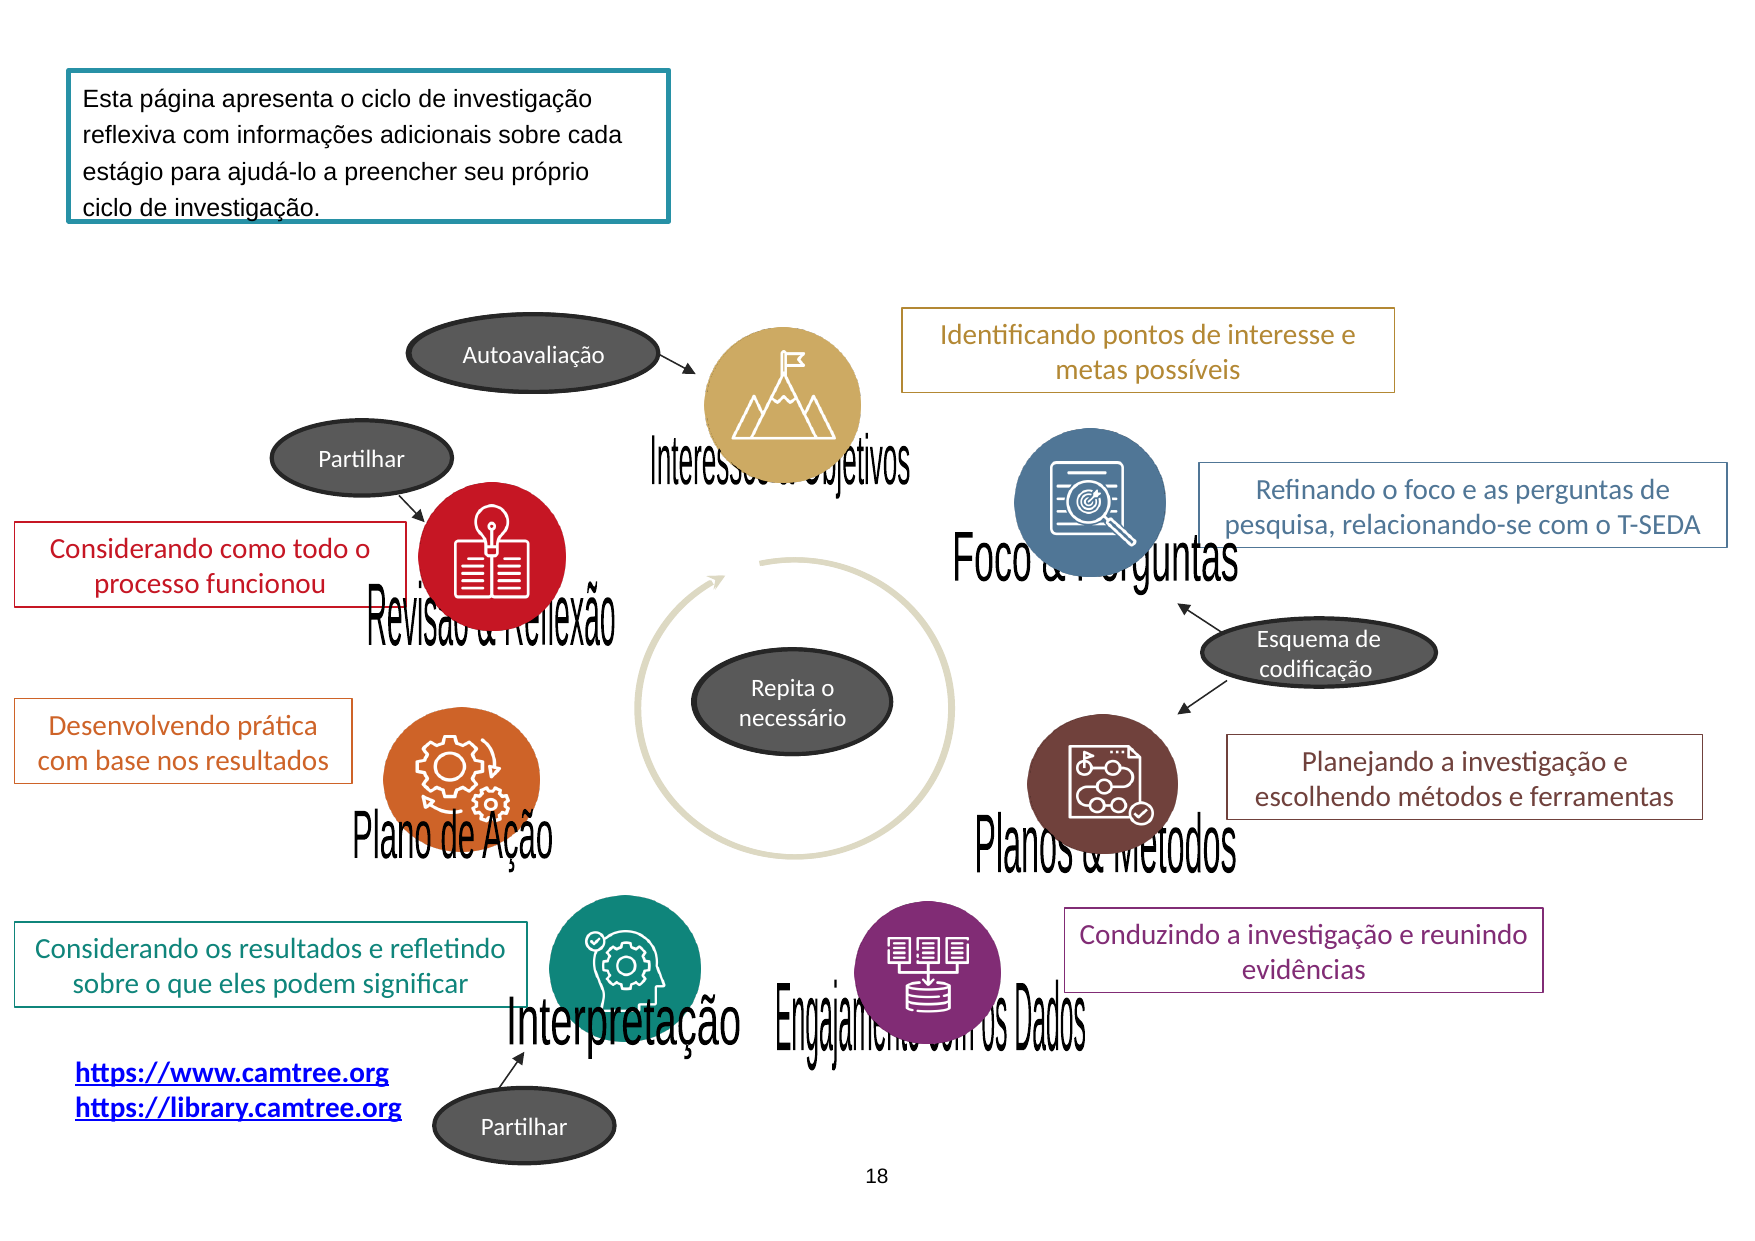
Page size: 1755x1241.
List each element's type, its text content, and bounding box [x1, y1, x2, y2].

text_box https://www.camtree.org https://library.camtree.org [60, 1045, 266, 1131]
text_box Esta página apresenta o ciclo de investigação reflexiva com informações adicionais sobre cada estágio para ajudá-lo a preencher seu próprio ciclo de investigação. [68, 70, 669, 222]
text_box Conduzindo a investigação e reunindo evidências [1441, 907, 1544, 993]
text_box Considerando os resultados e refletindo sobre o que eles podem significar [14, 921, 266, 1007]
slide_number 18 [861, 1172, 893, 1241]
text_box Considerando como todo o processo funcionou [14, 522, 266, 607]
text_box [271, 314, 1437, 1164]
text_box Refinando o foco e as perguntas de pesquisa, relacionando-se com o T-SEDA [1441, 462, 1728, 548]
text_box Identificando pontos de interesse e metas possíveis [902, 307, 1395, 312]
text_box Desenvolvendo prática com base nos resultados [14, 698, 266, 784]
text_box Planejando a investigação e escolhendo métodos e ferramentas [1441, 734, 1703, 820]
